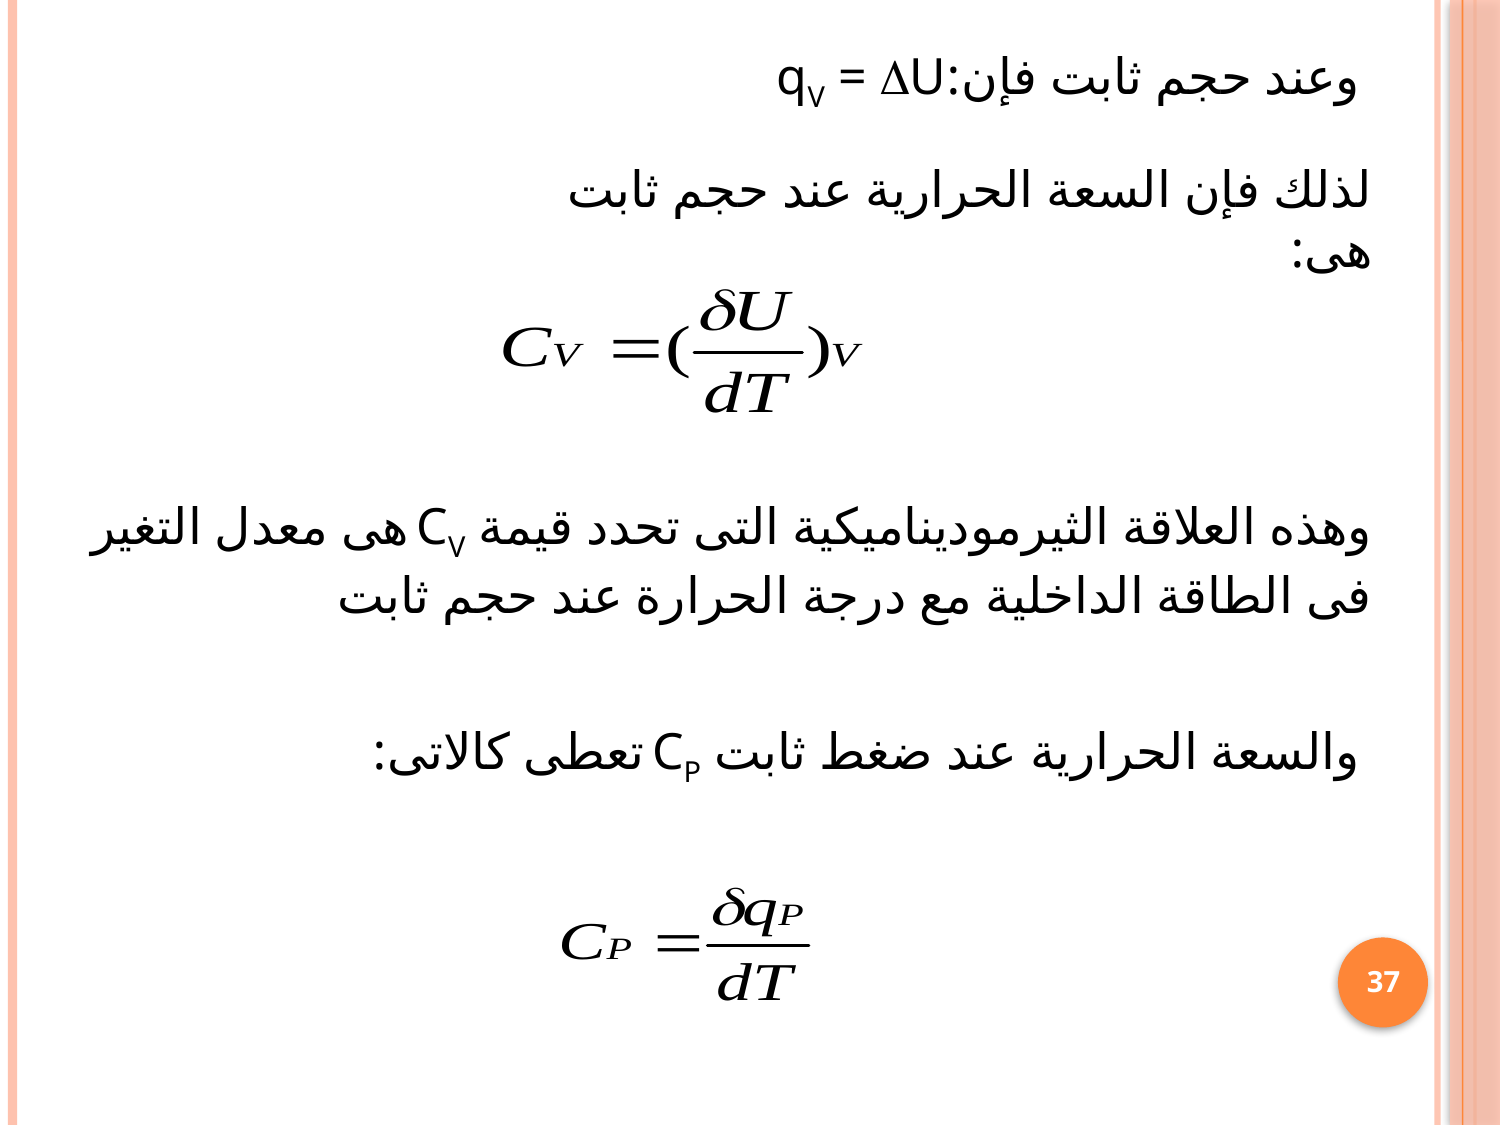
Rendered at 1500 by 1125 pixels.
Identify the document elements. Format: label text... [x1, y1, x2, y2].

slide_number 37 [1333, 940, 1434, 1027]
text_box وعند حجم ثابت فإن:qV = U [350, 37, 1375, 181]
text_box والسعة الحرارية عند ضغط ثابت CP تعطى كالاتى: [324, 712, 1375, 796]
text_box وهذه العلاقة الثيرموديناميكية التى تحدد قيمة CV هى معدل التغير فى الطاقة الداخلية مع درجة الحرارة عند حجم ثابت [37, 487, 1388, 631]
text_box لذلك فإن السعة الحرارية عند حجم ثابت هى: [537, 149, 1388, 285]
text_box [489, 274, 881, 426]
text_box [549, 874, 825, 1013]
